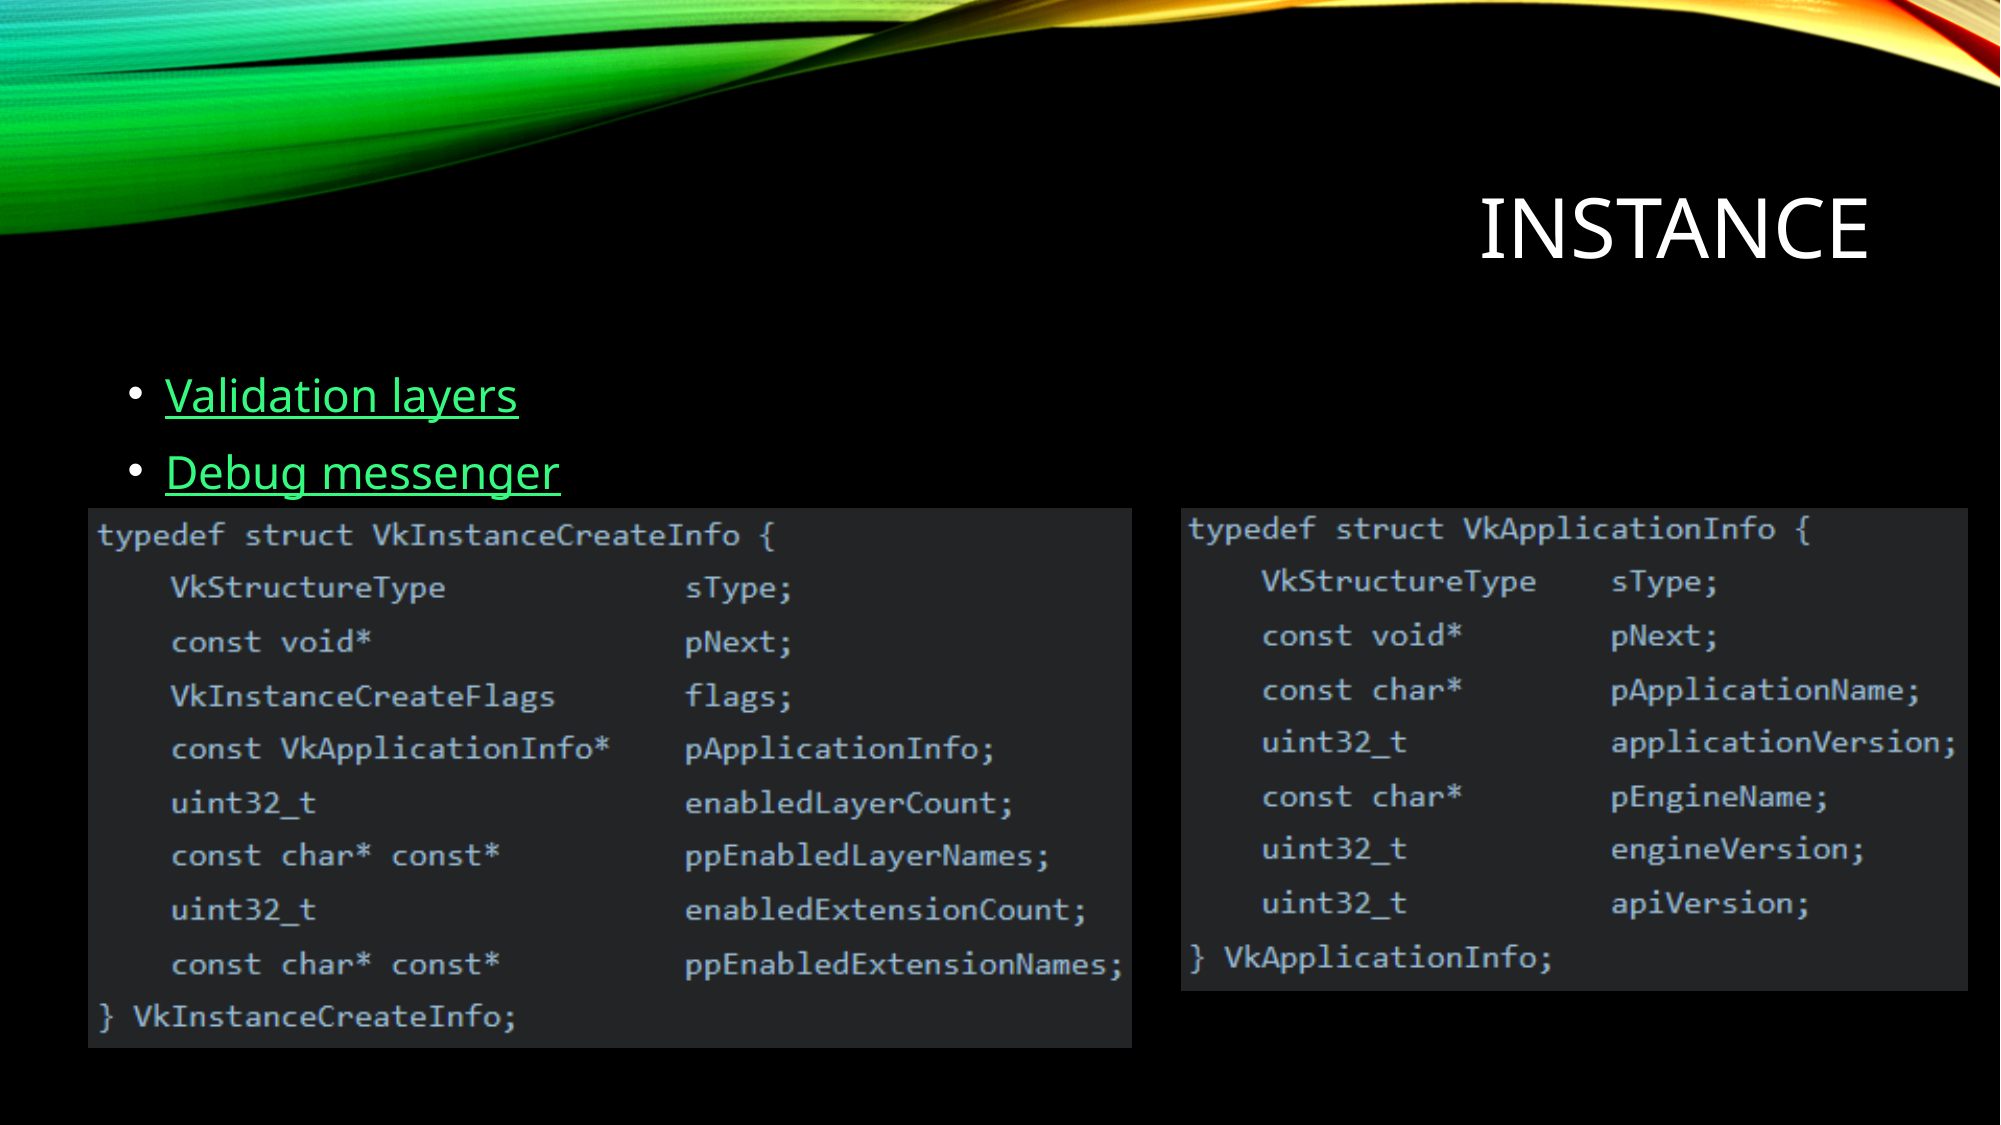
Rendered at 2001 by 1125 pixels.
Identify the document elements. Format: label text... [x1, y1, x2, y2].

picture [1181, 508, 1969, 992]
picture [88, 508, 1133, 1048]
list Validation layers Debug messenger [112, 360, 1888, 1021]
title Instance [474, 125, 1888, 338]
picture [0, 0, 2000, 237]
